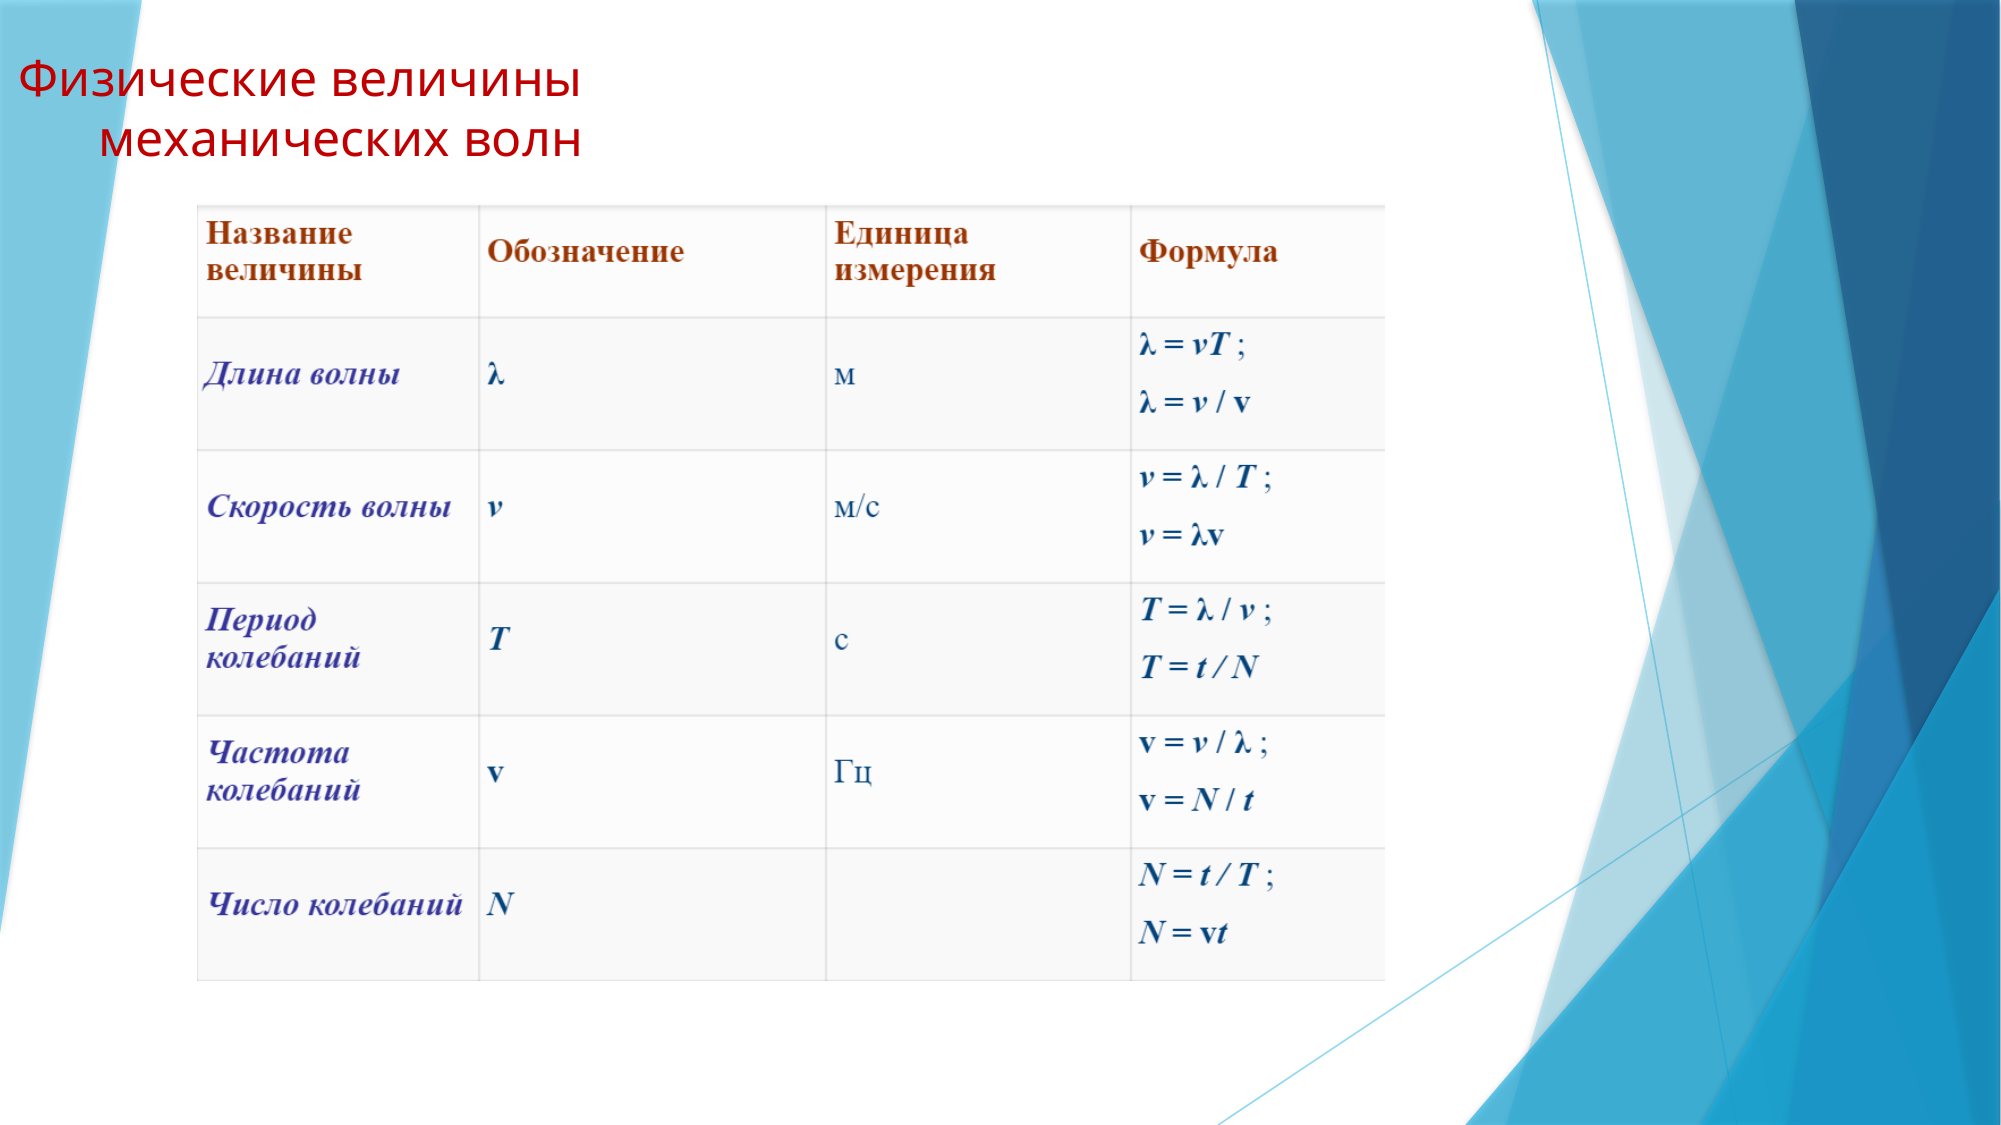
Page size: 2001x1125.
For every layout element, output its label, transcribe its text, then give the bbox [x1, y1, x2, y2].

picture [196, 202, 1385, 981]
title Физические величины механических волн [0, 0, 599, 175]
